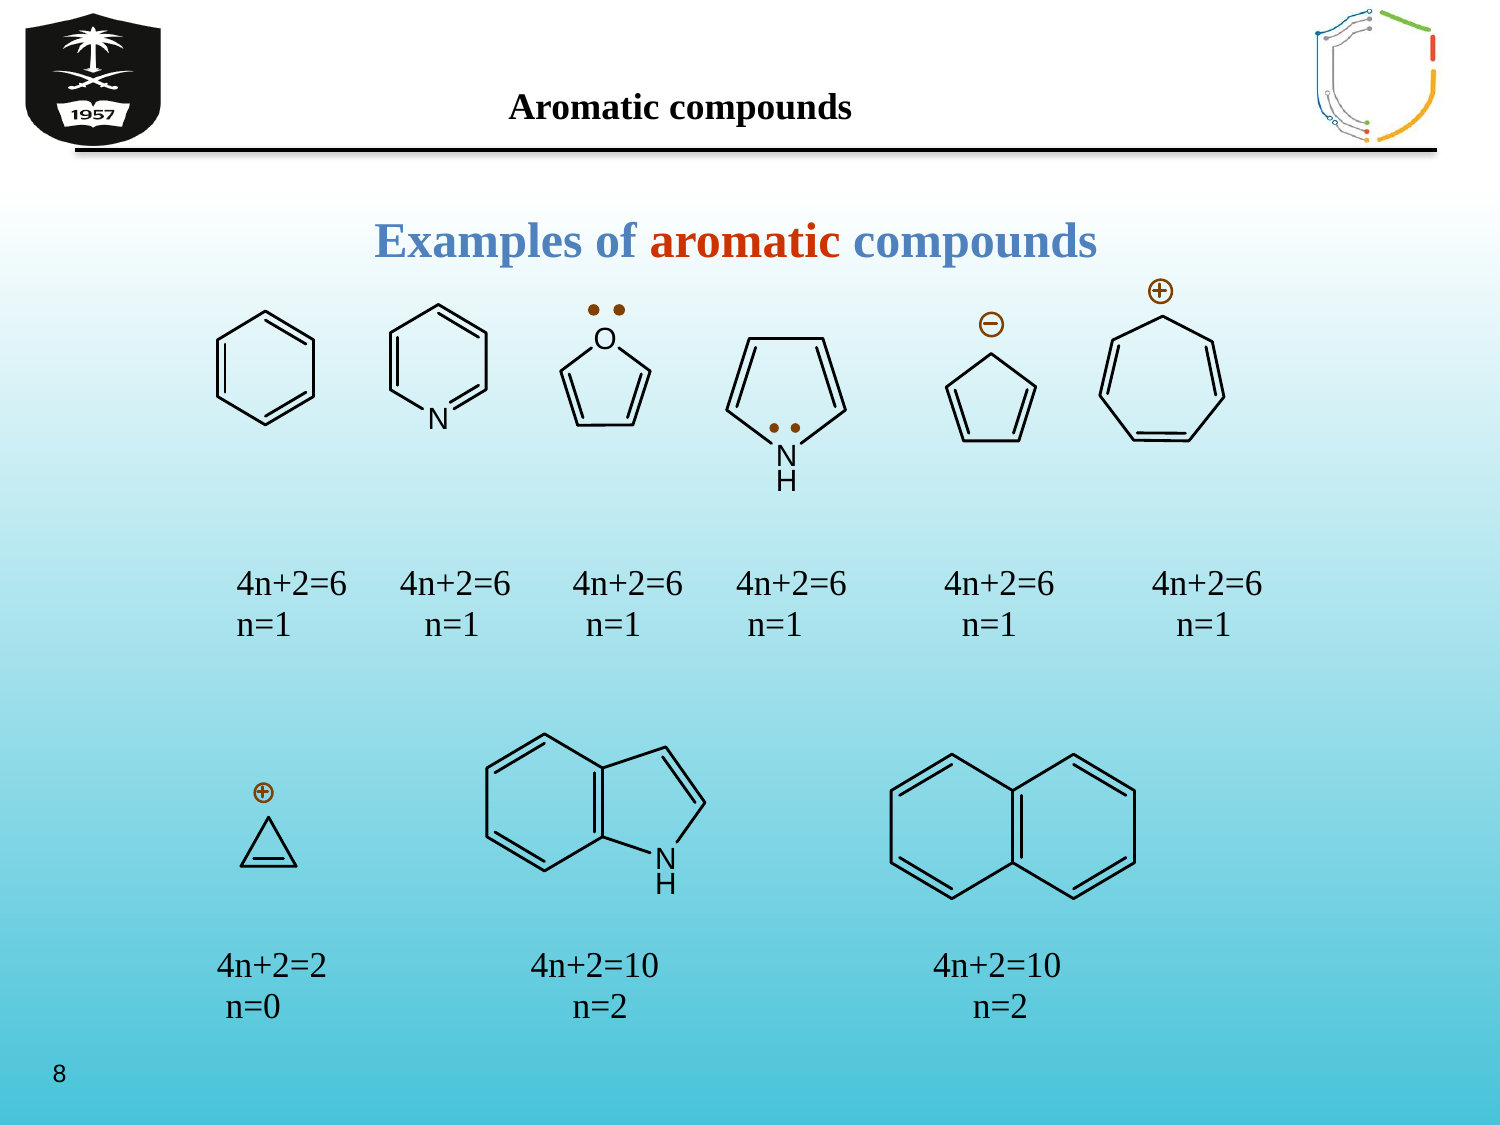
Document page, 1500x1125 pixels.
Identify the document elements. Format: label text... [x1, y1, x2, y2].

text_box Aromatic compounds [493, 74, 868, 135]
picture [24, 12, 163, 151]
picture [1287, 0, 1463, 165]
text_box Examples of aromatic compounds [359, 199, 1113, 273]
text_box 8 [37, 1050, 82, 1095]
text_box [212, 274, 1263, 1027]
